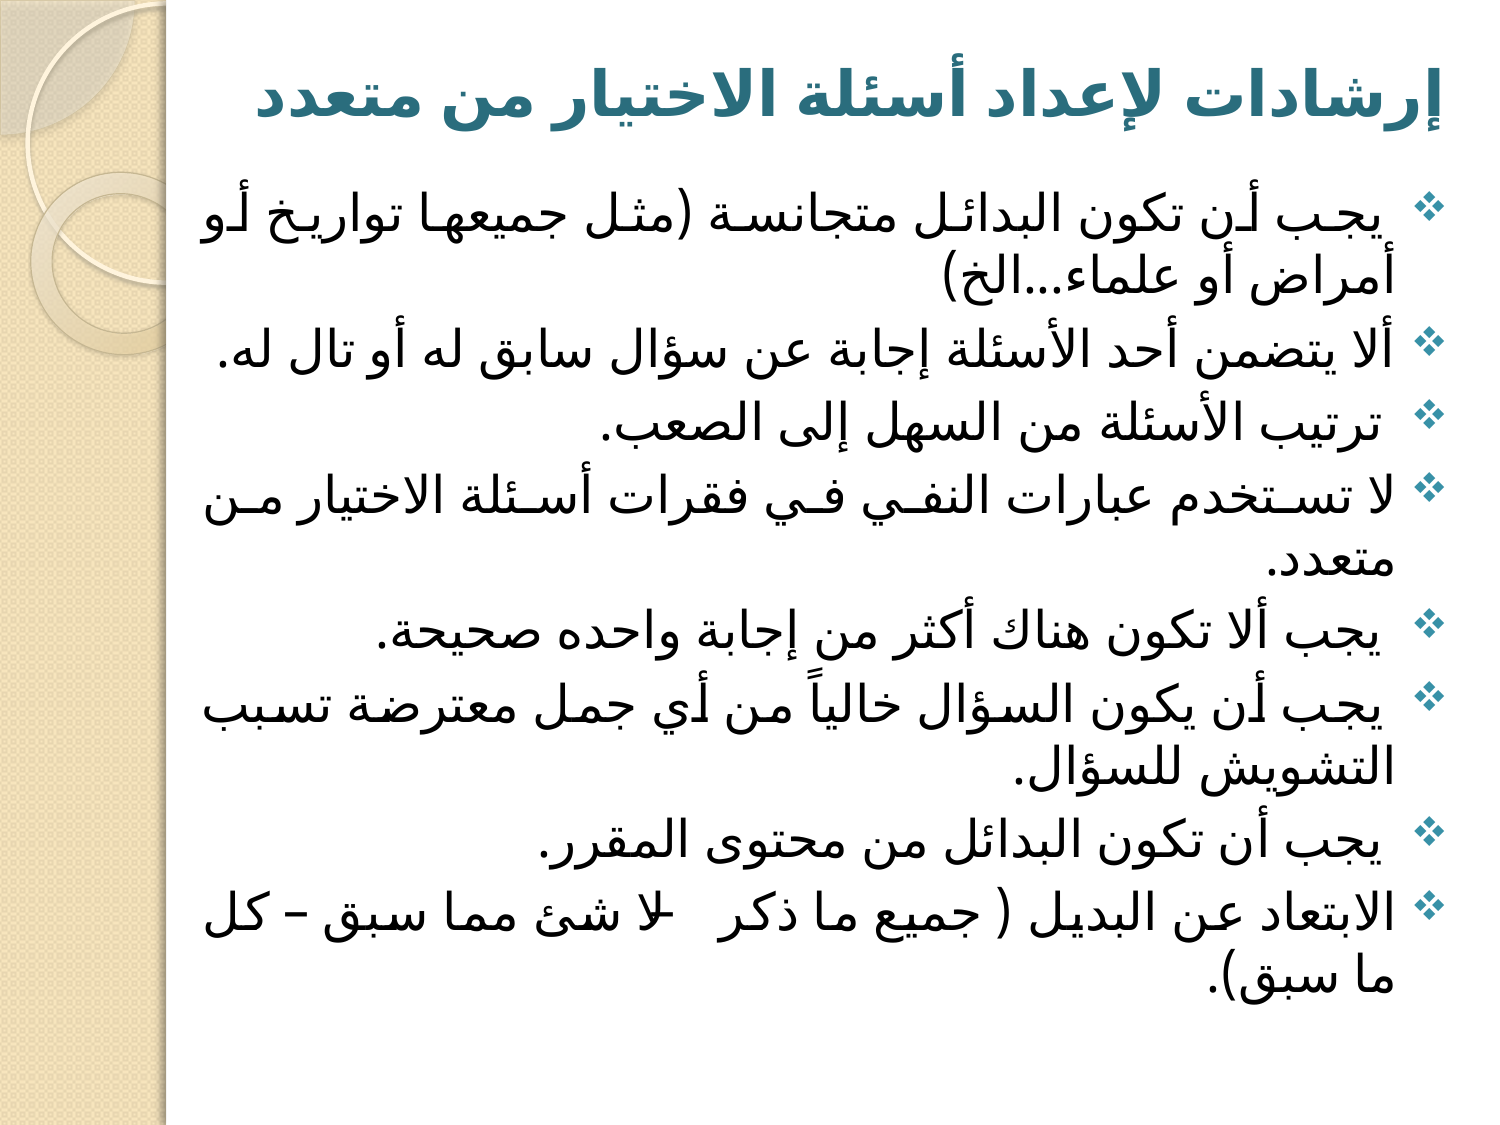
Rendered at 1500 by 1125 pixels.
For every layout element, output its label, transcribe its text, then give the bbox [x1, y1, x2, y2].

title إرشادات لإعداد أسئلة الاختيار من متعدد [235, 45, 1466, 138]
list يجب أن تكون البدائل متجانسة (مثل جميعها تواريخ أو أمراض أو علماء...الخ) ألا يتضمن أحد الأسئلة إجابة عن سؤال سابق له أو تال له. ترتيب الأسئلة من السهل إلى الصعب. لا تستخدم عبارات النفي في فقرات أسئلة الاختيار من متعدد. يجب ألا تكون هناك أكثر من إجابة واحده صحيحة. يجب أن يكون السؤال خالياً من أي جمل معترضة تسبب التشويش للسؤال. يجب أن تكون البدائل من محتوى المقرر. الابتعاد عن البديل ( جميع ما ذكر – لا شئ مما سبق – كل ما سبق). [187, 172, 1466, 1025]
